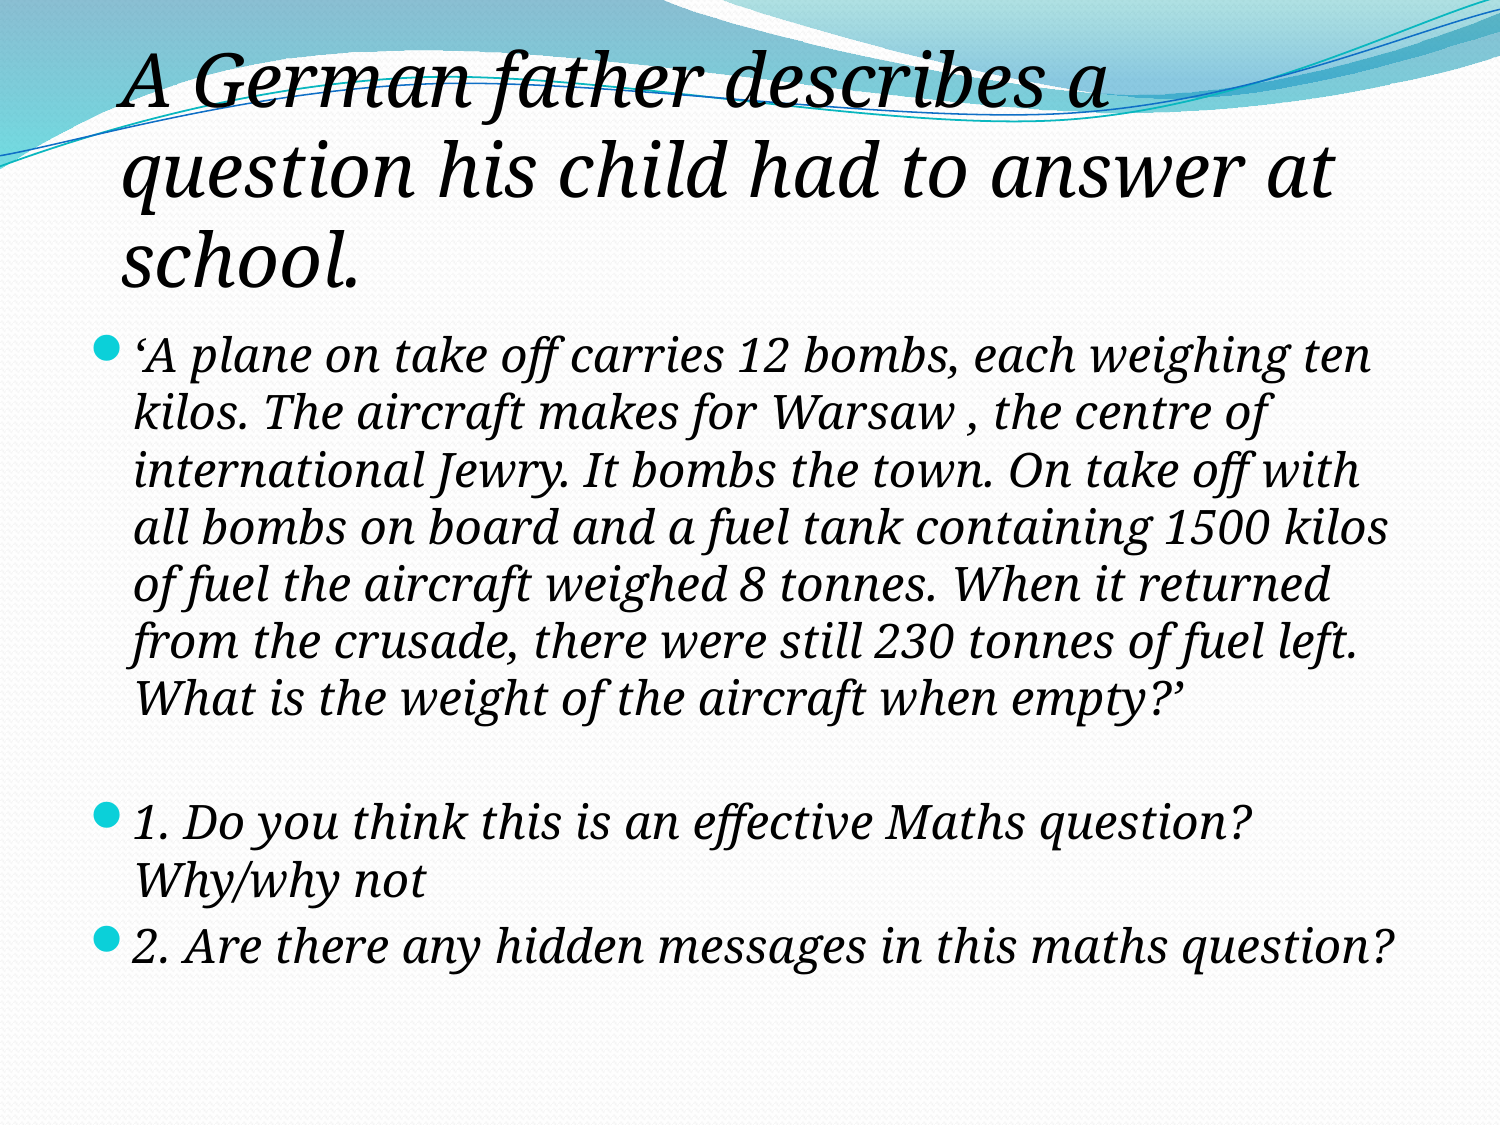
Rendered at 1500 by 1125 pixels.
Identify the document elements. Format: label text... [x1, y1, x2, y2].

list ‘A plane on take off carries 12 bombs, each weighing ten kilos. The aircraft makes for Warsaw , the centre of international Jewry. It bombs the town. On take off with all bombs on board and a fuel tank containing 1500 kilos of fuel the aircraft weighed 8 tonnes. When it returned from the crusade, there were still 230 tonnes of fuel left. What is the weight of the aircraft when empty?’ 1. Do you think this is an effective Maths question? Why/why not 2. Are there any hidden messages in this maths question? [75, 317, 1425, 1038]
title A German father describes a question his child had to answer at school. [75, 115, 1425, 303]
